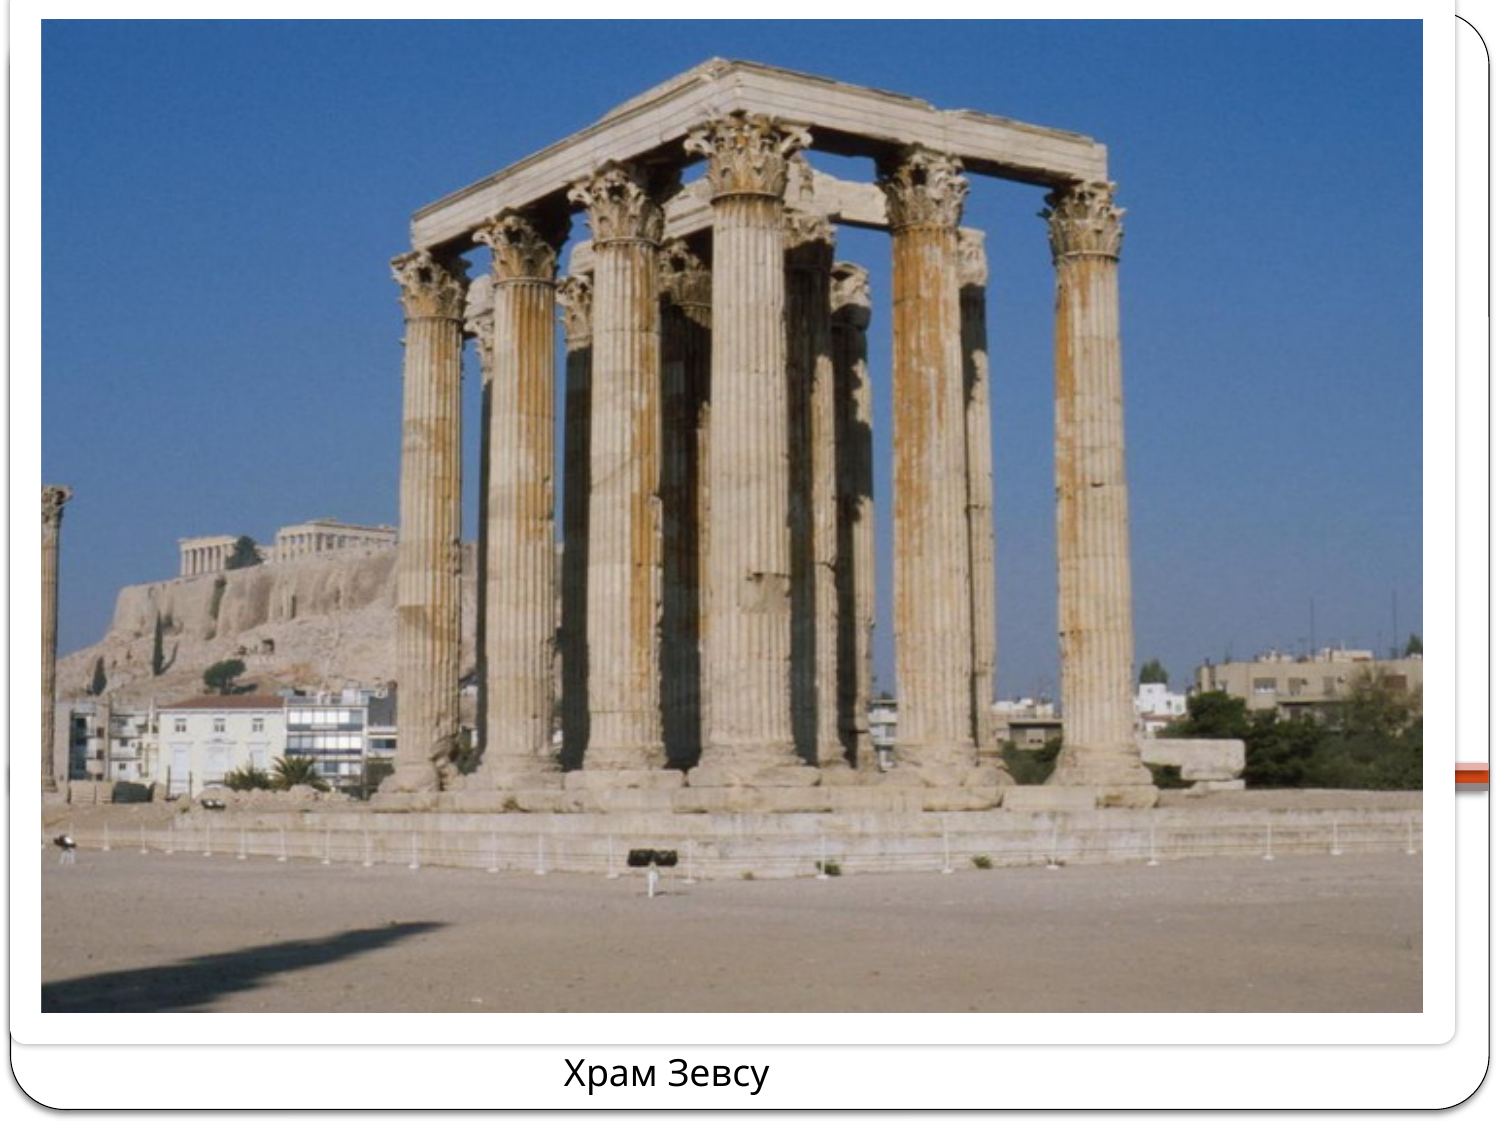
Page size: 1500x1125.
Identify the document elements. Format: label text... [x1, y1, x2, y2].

picture [41, 18, 1424, 1014]
list Храм Зевсу [549, 1050, 840, 1125]
